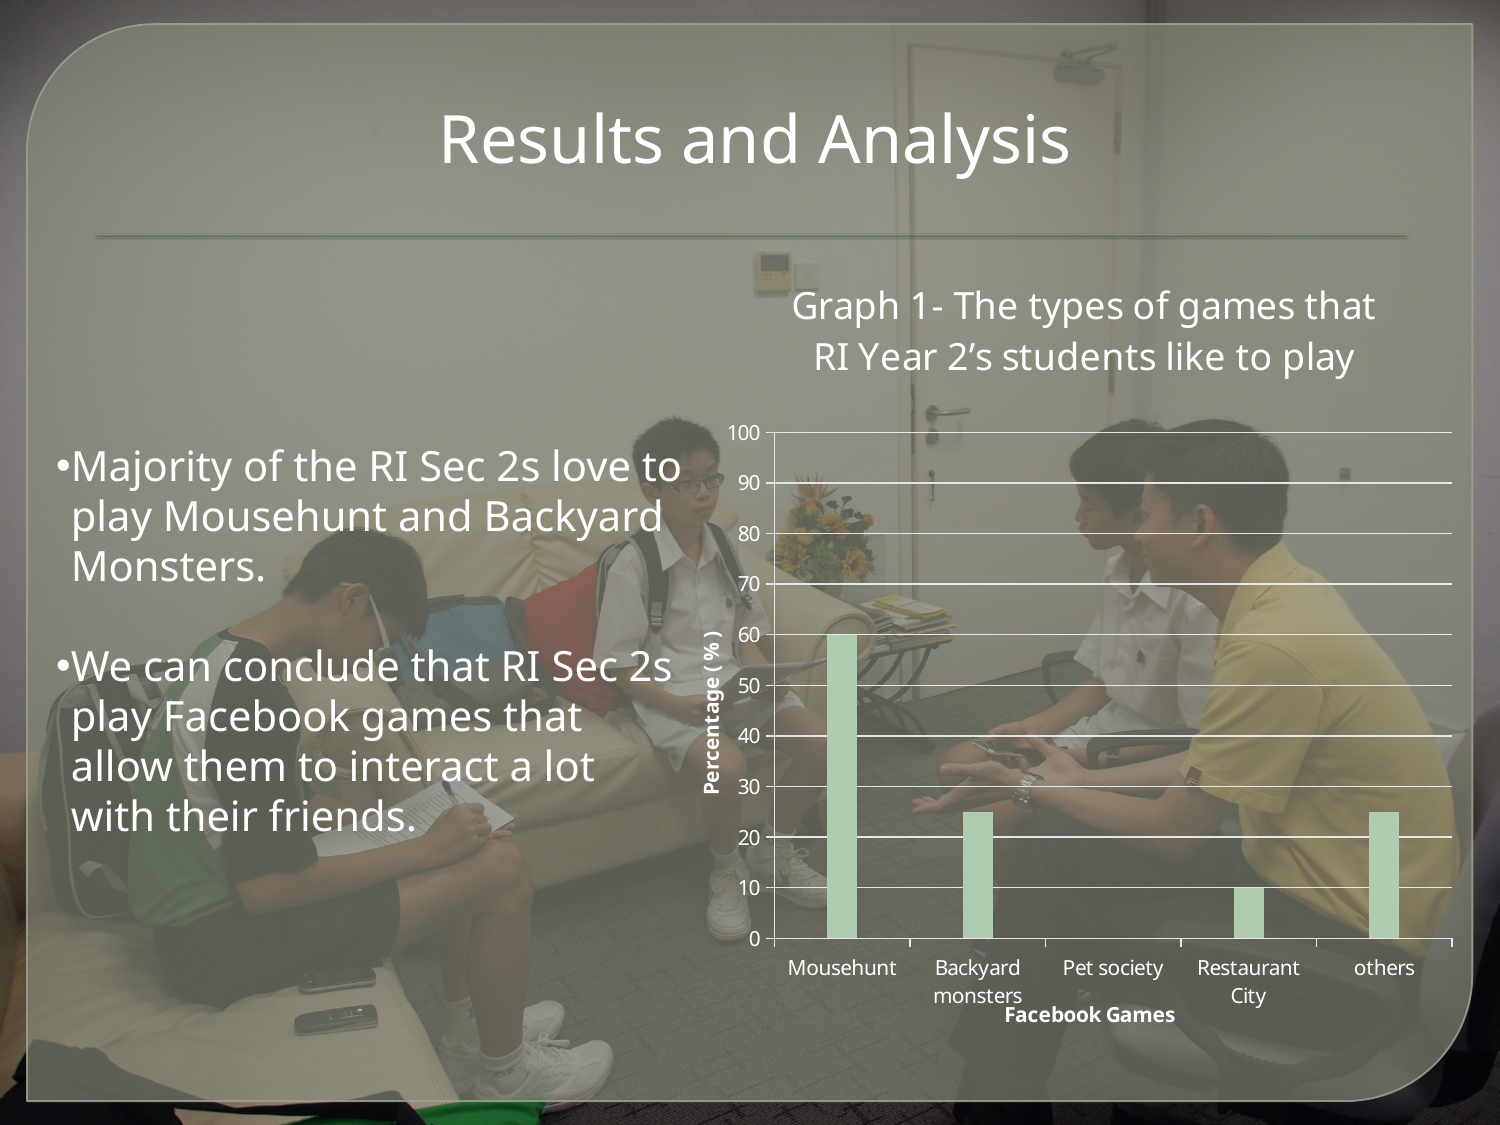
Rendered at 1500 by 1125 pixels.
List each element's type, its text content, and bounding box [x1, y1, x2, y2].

text_box Results and Analysis [348, 89, 1164, 185]
picture [0, 0, 1500, 1125]
chart [690, 266, 1453, 1036]
text_box Majority of the RI Sec 2s love to play Mousehunt and Backyard Monsters. We can conclude that RI Sec 2s play Facebook games that allow them to interact a lot with their friends. [41, 432, 683, 848]
